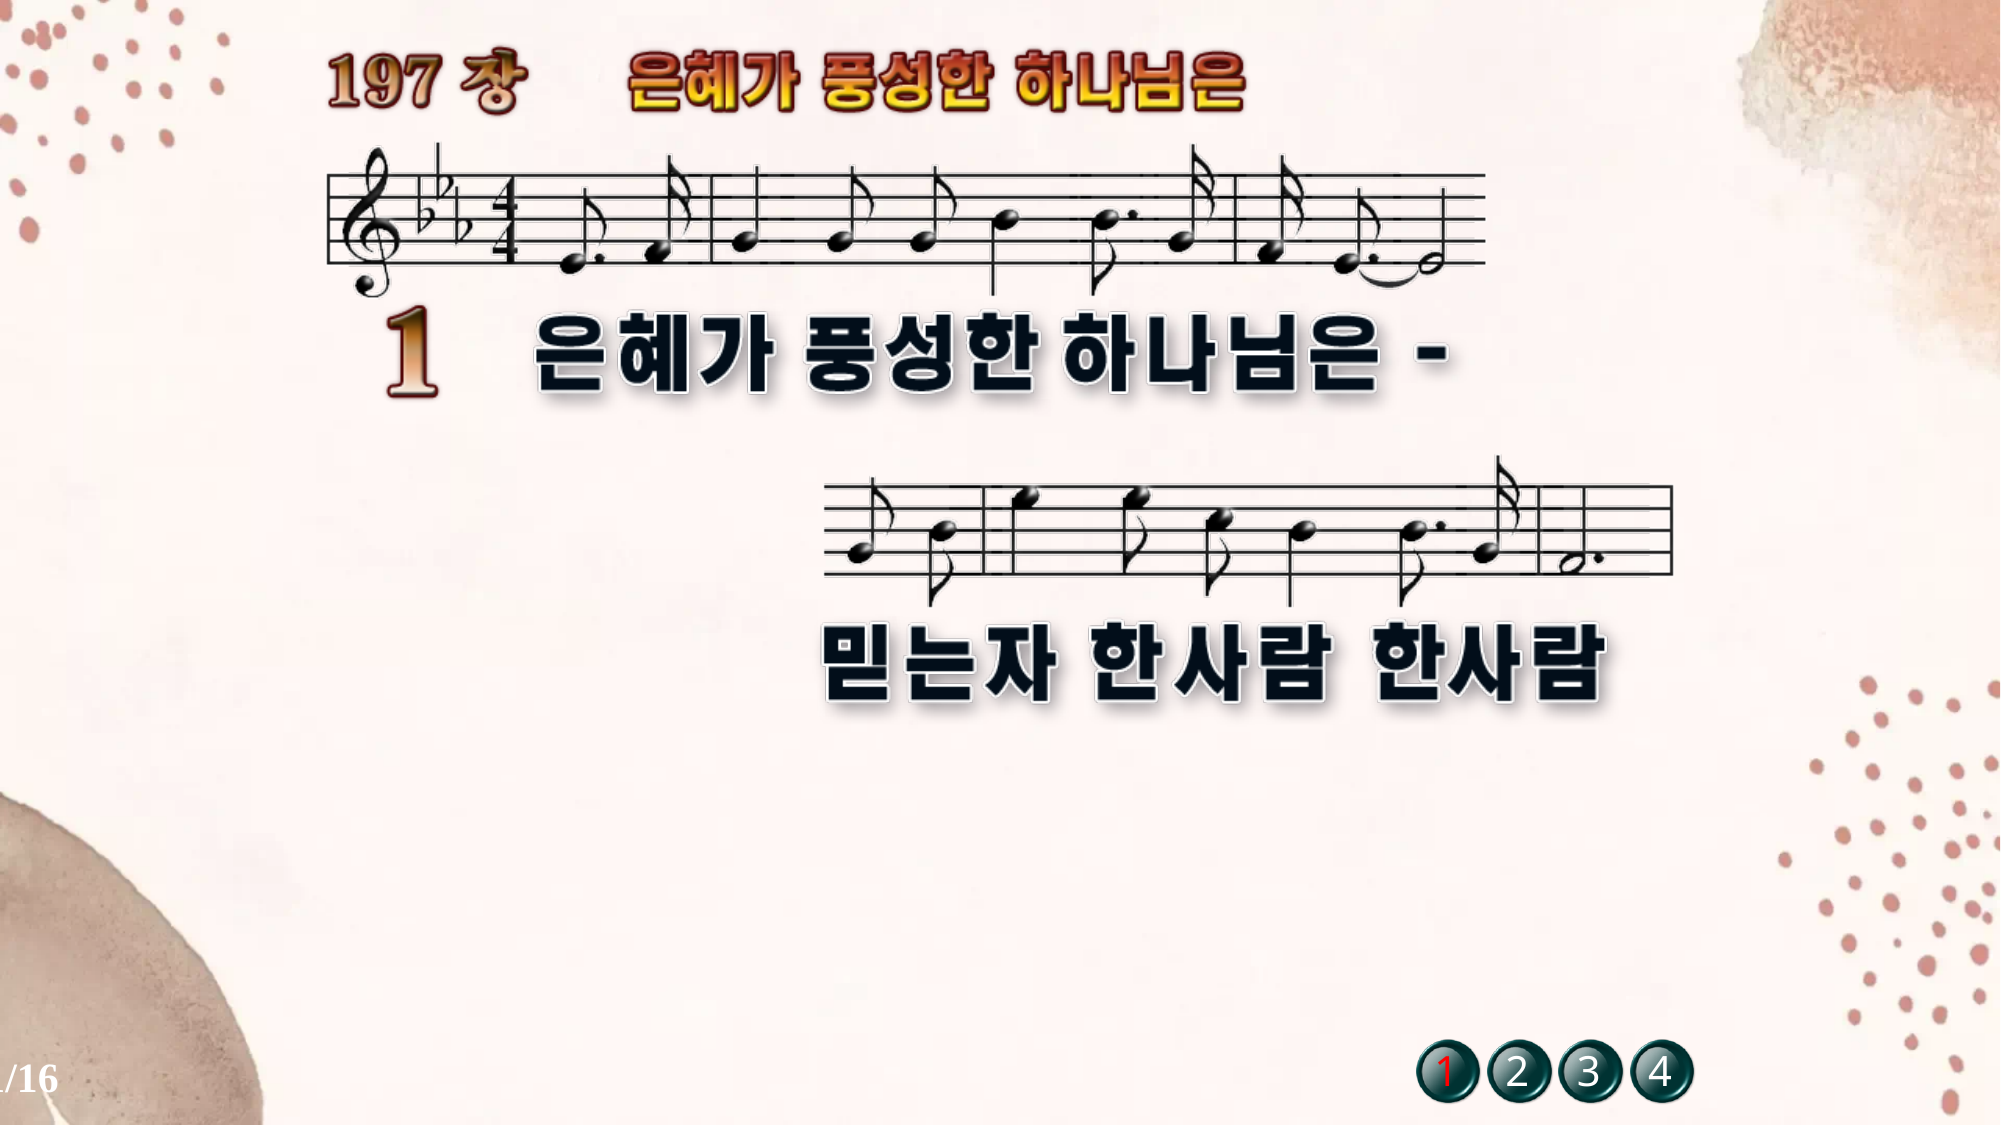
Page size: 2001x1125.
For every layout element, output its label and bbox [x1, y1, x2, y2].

text_box [1627, 1035, 1697, 1106]
picture [0, 0, 2001, 1125]
text_box [1555, 1035, 1626, 1106]
text_box [1413, 1035, 1484, 1106]
text_box [1484, 1035, 1555, 1106]
